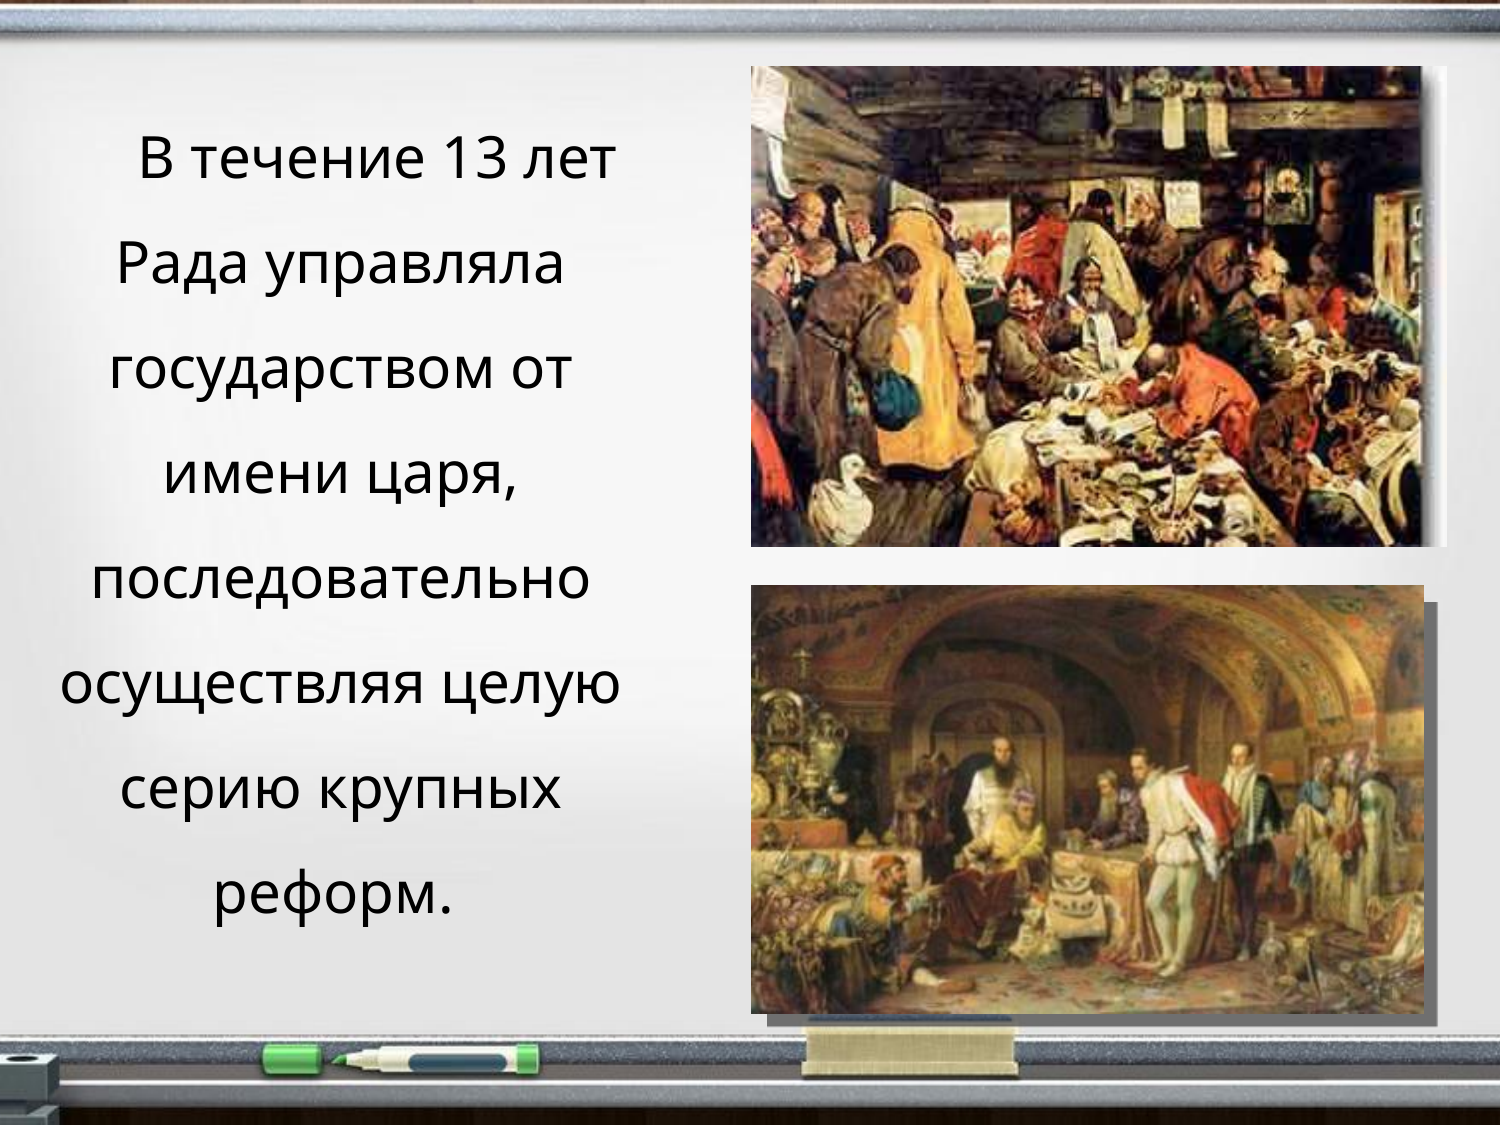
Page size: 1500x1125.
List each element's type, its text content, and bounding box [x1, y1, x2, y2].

text_box В течение 13 лет Рада управляла государством от имени царя, последовательно осуществляя целую серию крупных реформ. [29, 78, 653, 933]
picture [0, 0, 1500, 1125]
